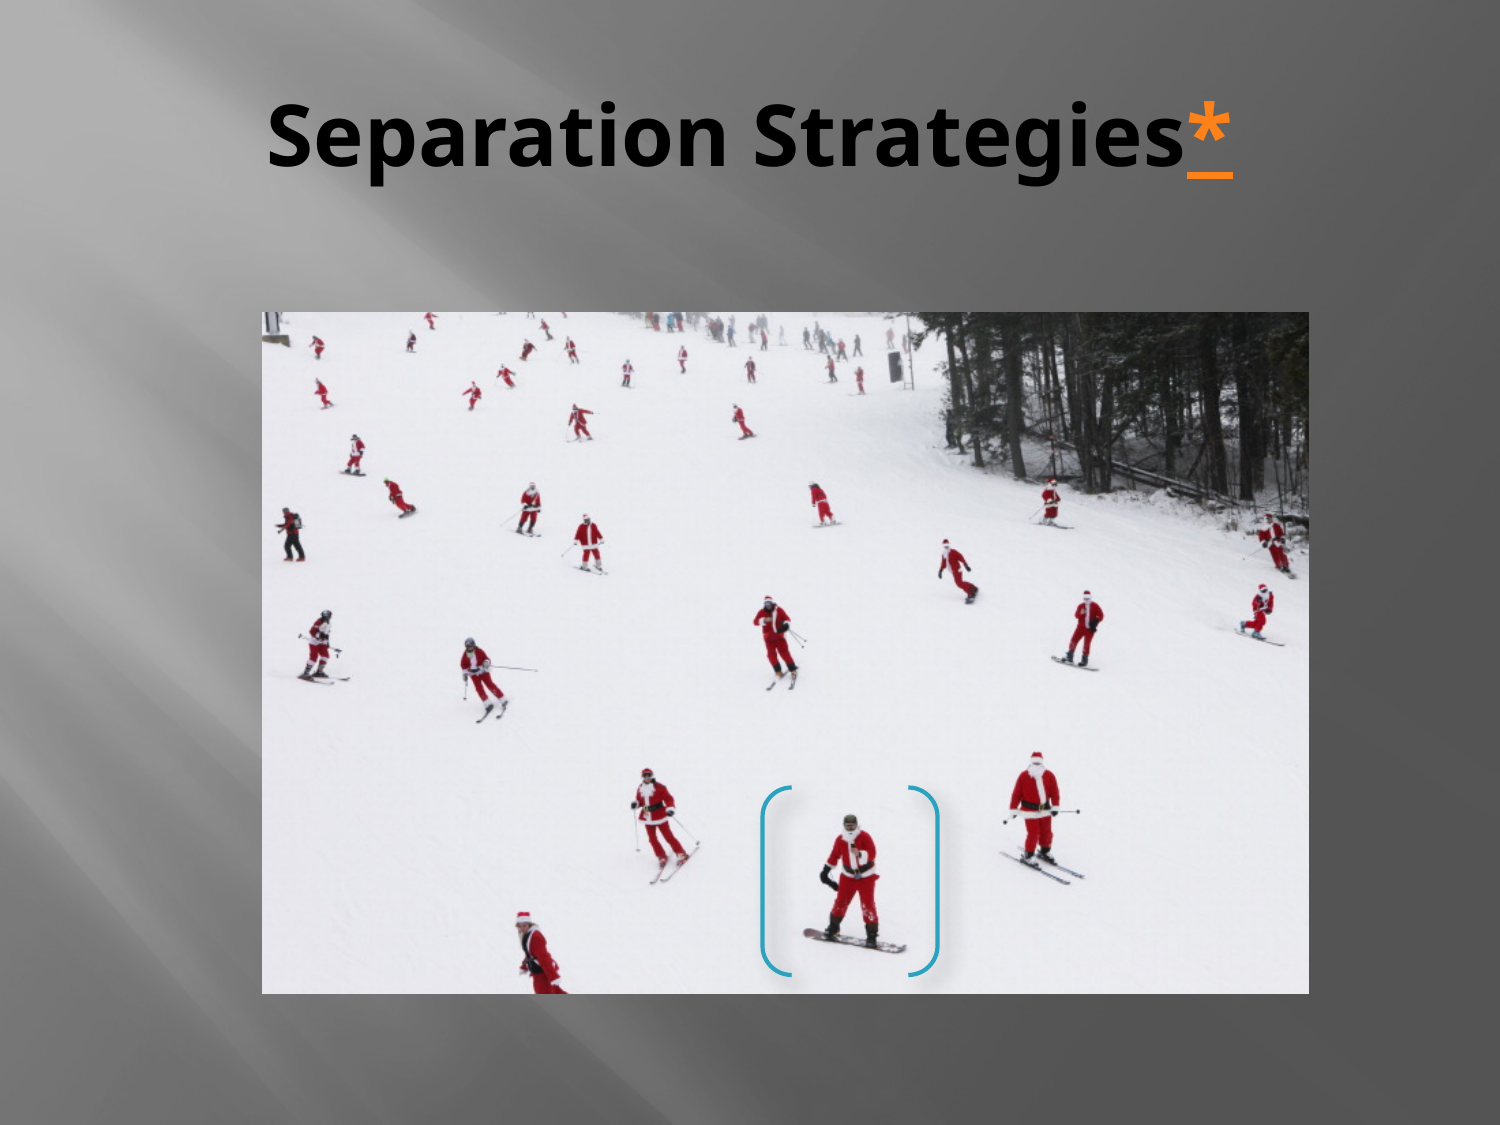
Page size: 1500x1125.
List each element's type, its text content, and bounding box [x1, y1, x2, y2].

picture [262, 312, 1310, 994]
title Separation Strategies* [75, 45, 1425, 233]
